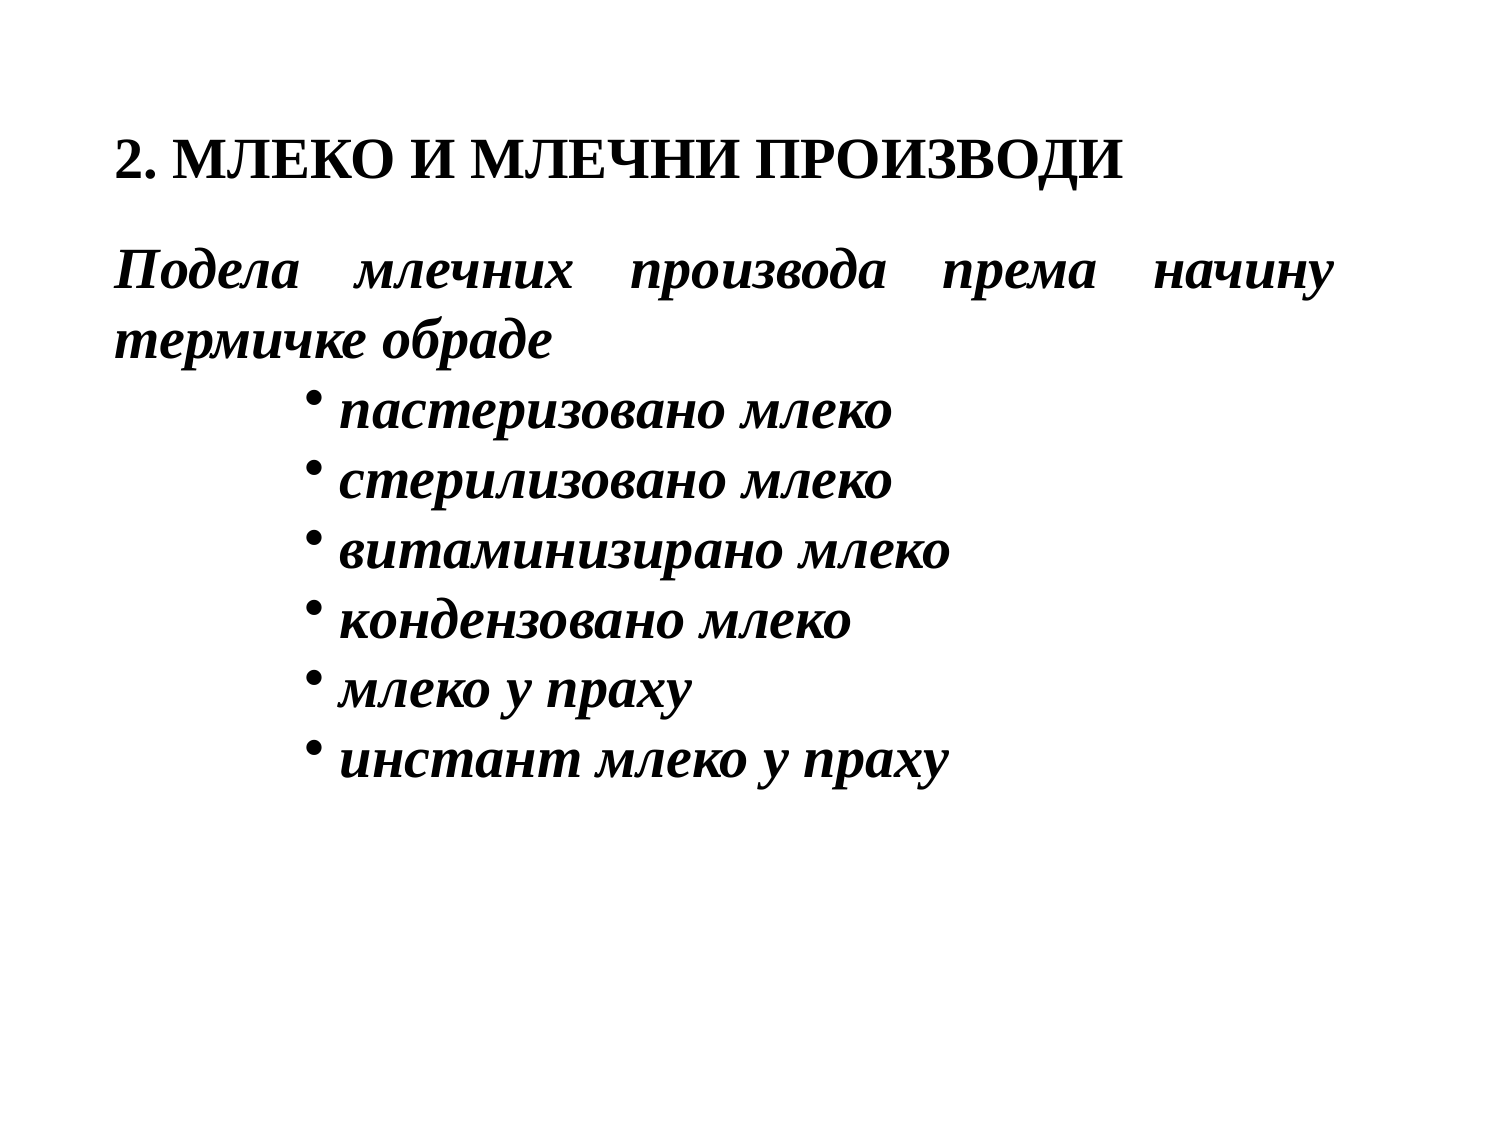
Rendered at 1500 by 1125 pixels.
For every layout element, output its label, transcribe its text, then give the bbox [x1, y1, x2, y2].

text_box 2. МЛЕКО И МЛЕЧНИ ПРОИЗВОДИ Подела млечних производа према начину термичке обраде пастеризовано млеко стерилизовано млеко витаминизирано млеко кондензовано млеко млеко у праху инстант млеко у праху [99, 112, 1350, 797]
